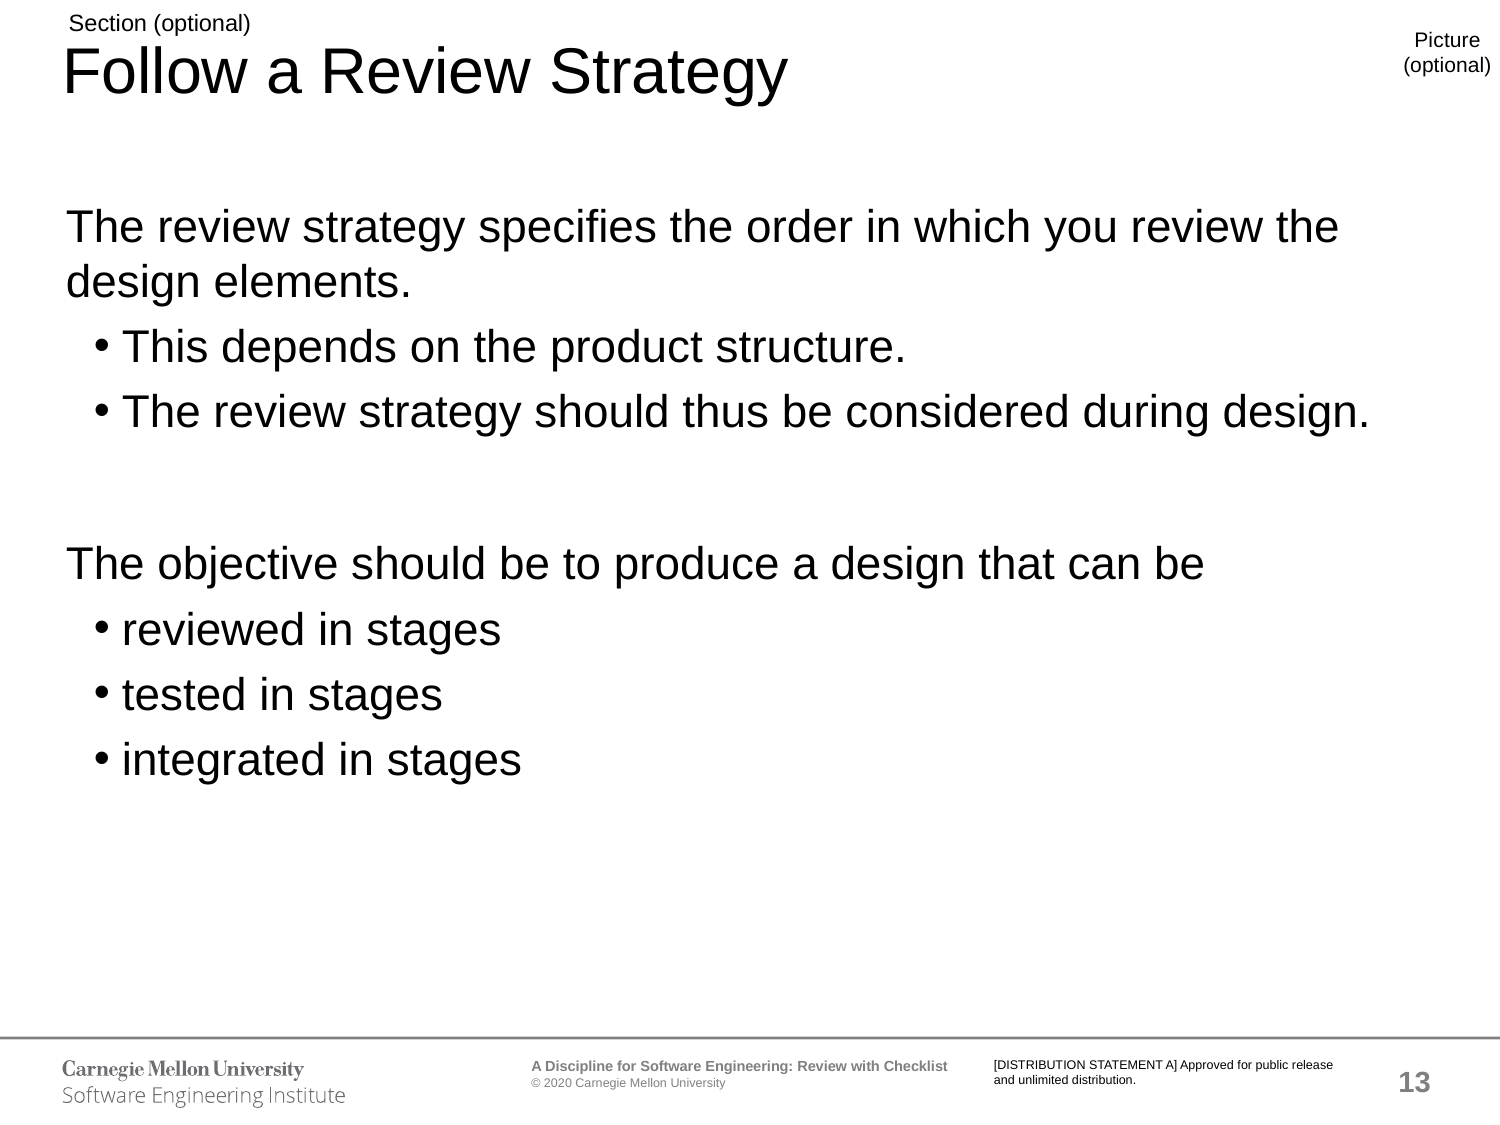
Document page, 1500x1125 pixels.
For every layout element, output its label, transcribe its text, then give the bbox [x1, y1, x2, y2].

title Follow a Review Strategy [62, 37, 1338, 182]
list The review strategy specifies the order in which you review the design elements. This depends on the product structure. The review strategy should thus be considered during design. The objective should be to produce a design that can be reviewed in stages tested in stages integrated in stages [65, 196, 1431, 1019]
